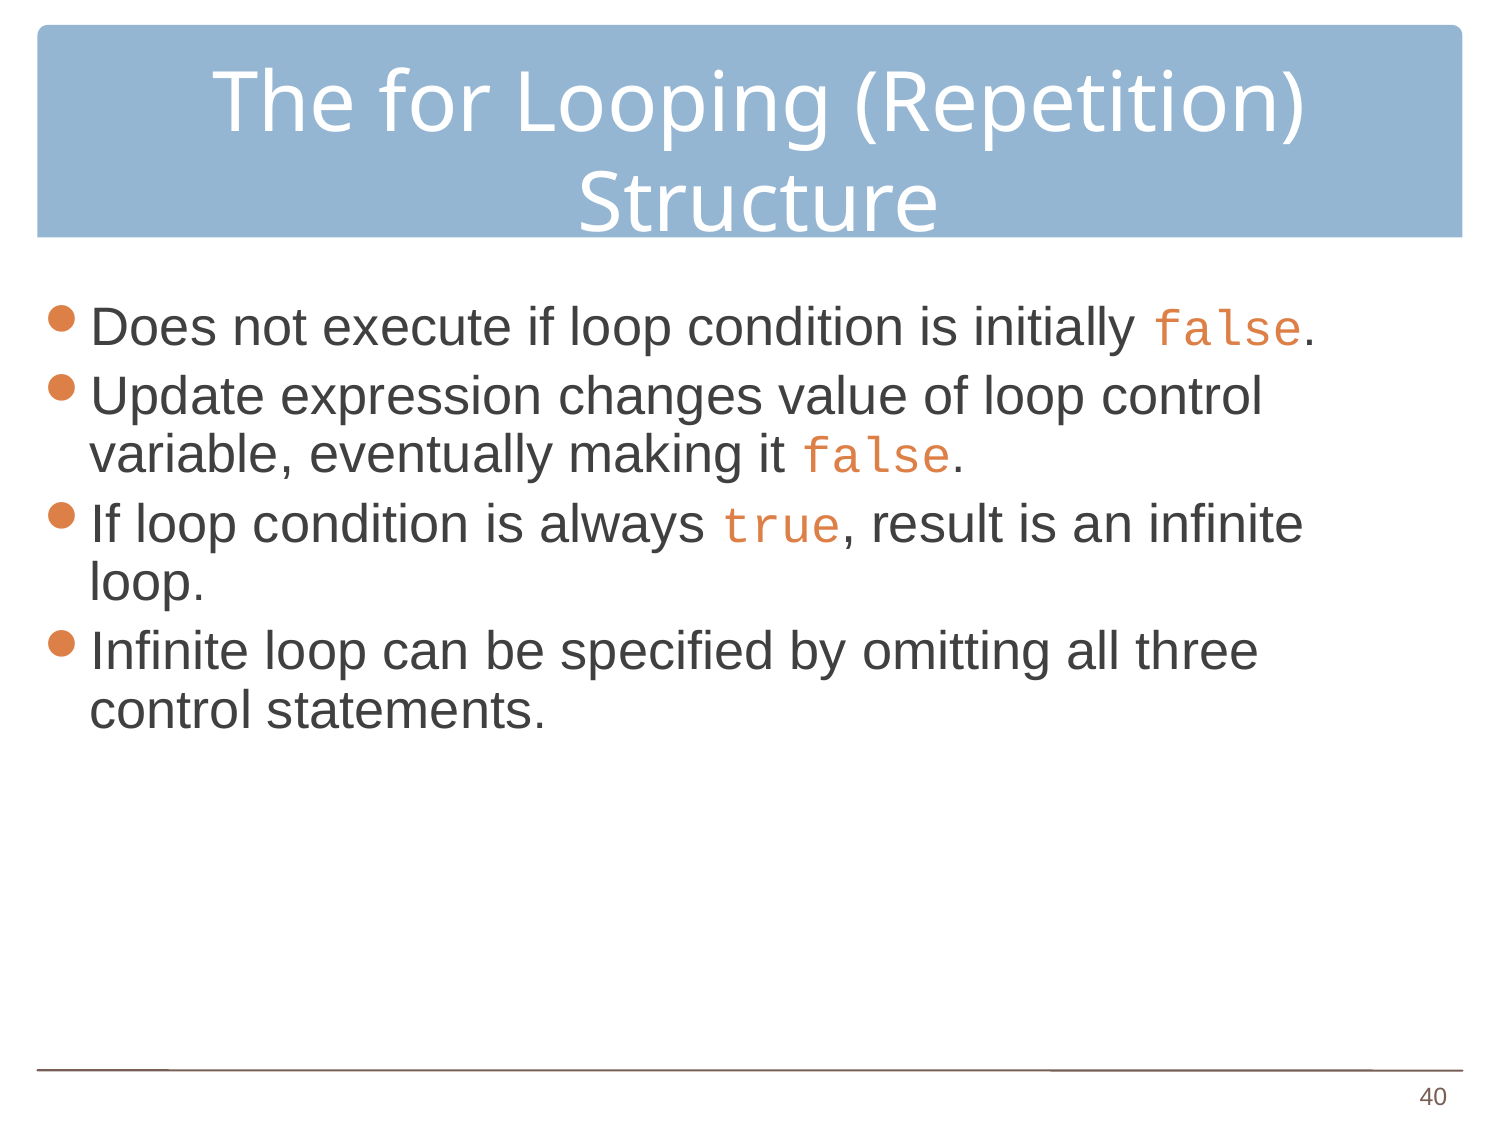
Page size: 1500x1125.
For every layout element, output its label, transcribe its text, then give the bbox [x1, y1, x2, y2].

slide_number 40 [1112, 1069, 1463, 1123]
title The for Looping (Repetition) Structure [52, 54, 1466, 243]
list Does not execute if loop condition is initially false. Update expression changes value of loop control variable, eventually making it false. If loop condition is always true, result is an infinite loop. Infinite loop can be specified by omitting all three control statements. [29, 290, 1424, 1034]
